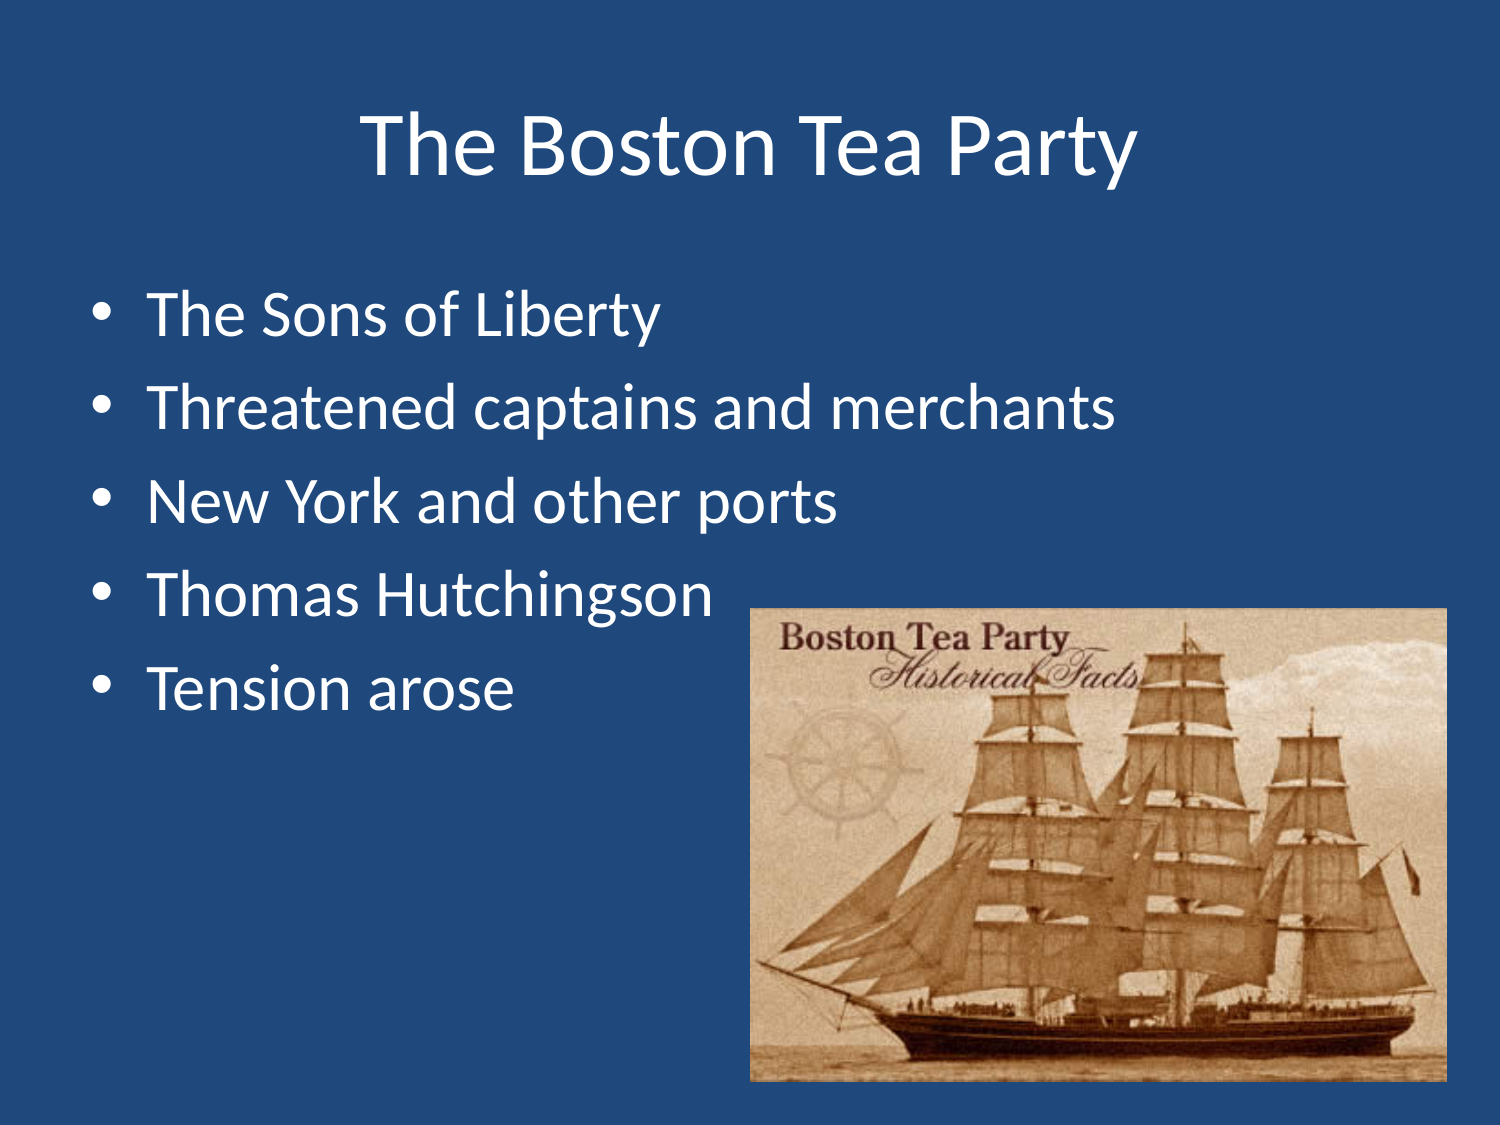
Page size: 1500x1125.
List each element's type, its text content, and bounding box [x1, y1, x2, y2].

list The Sons of Liberty Threatened captains and merchants New York and other ports Thomas Hutchingson Tension arose [75, 262, 1425, 1005]
title The Boston Tea Party [75, 45, 1425, 233]
picture [749, 608, 1447, 1082]
